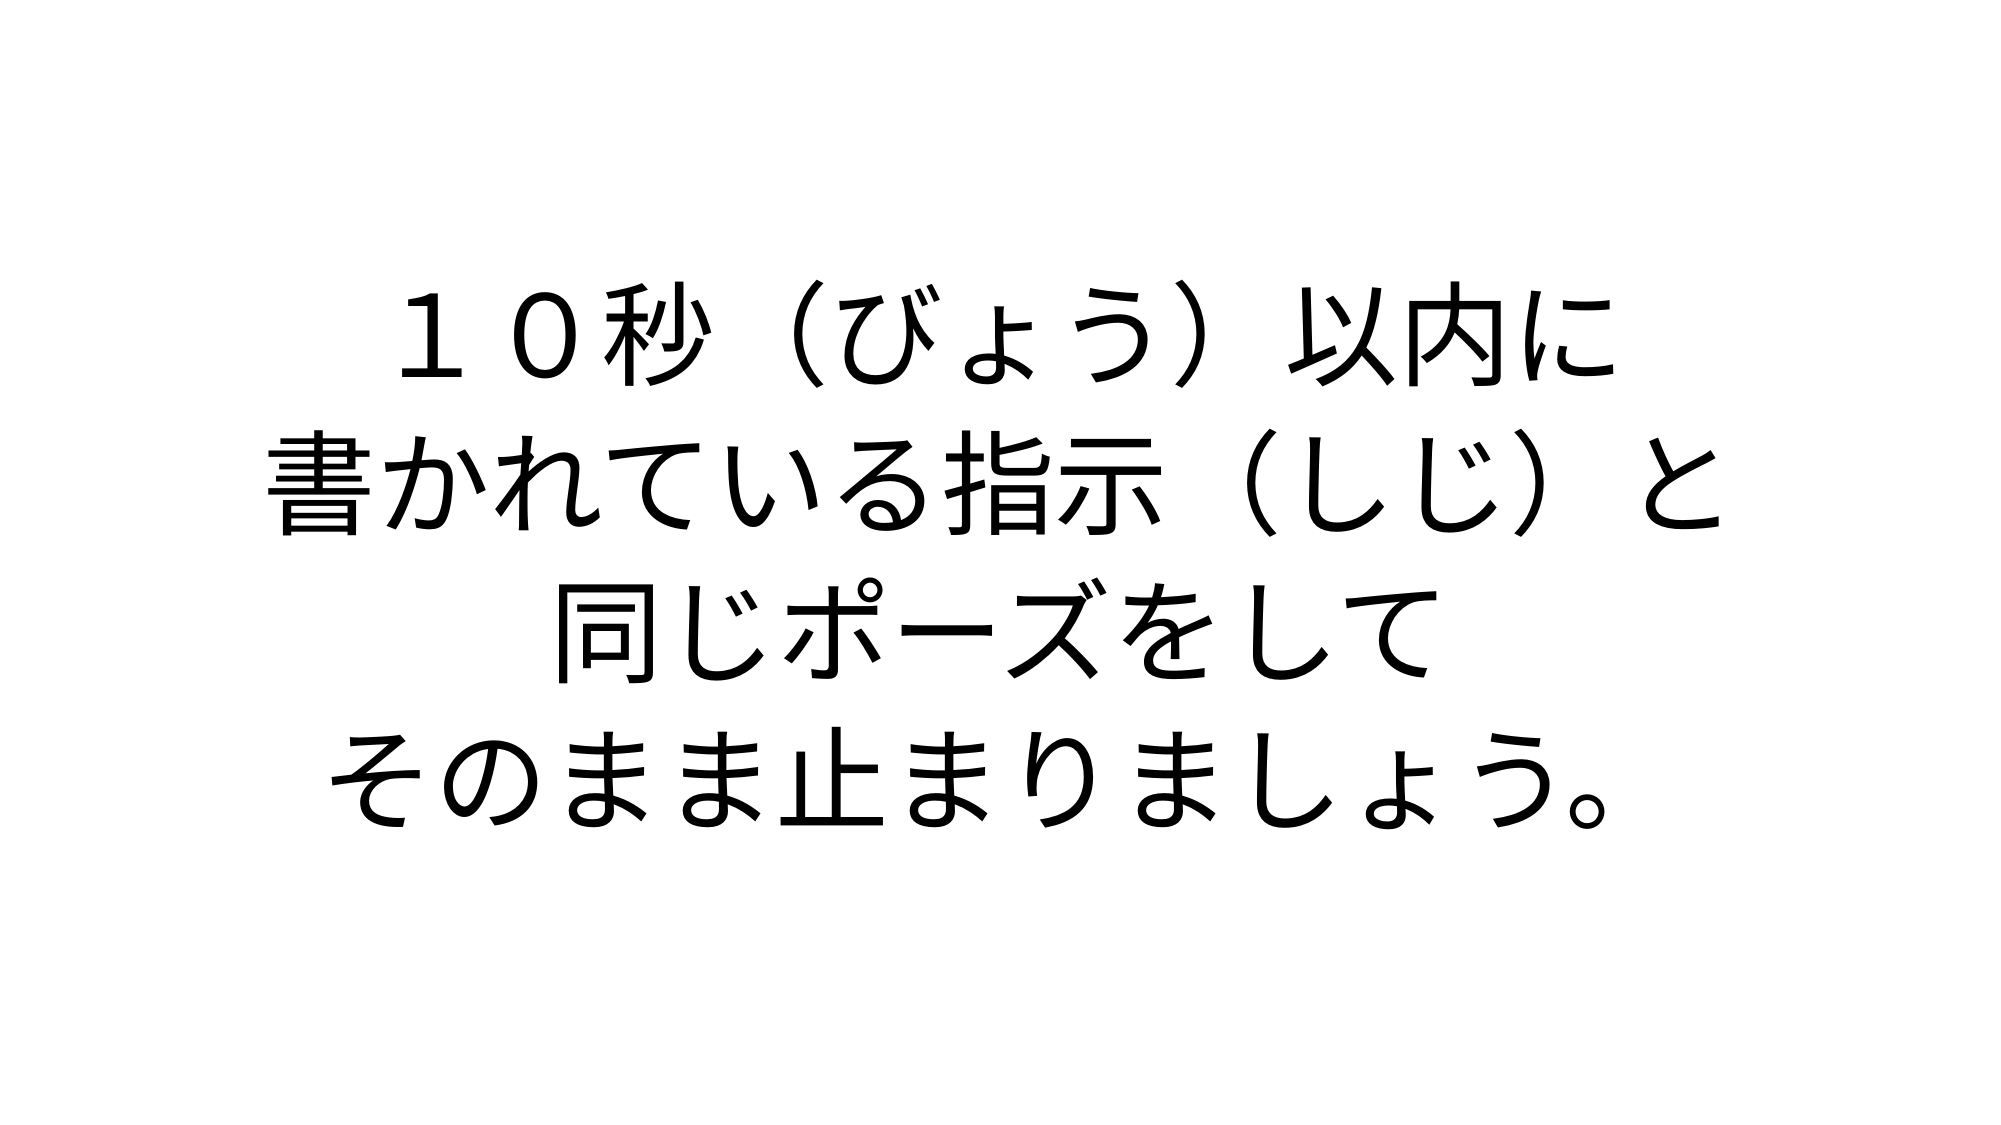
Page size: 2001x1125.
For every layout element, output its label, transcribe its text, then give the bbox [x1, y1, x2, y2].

title １０秒（びょう）以内に 書かれている指示（しじ）と 同じポーズをして そのまま止まりましょう。 [140, 247, 1860, 860]
